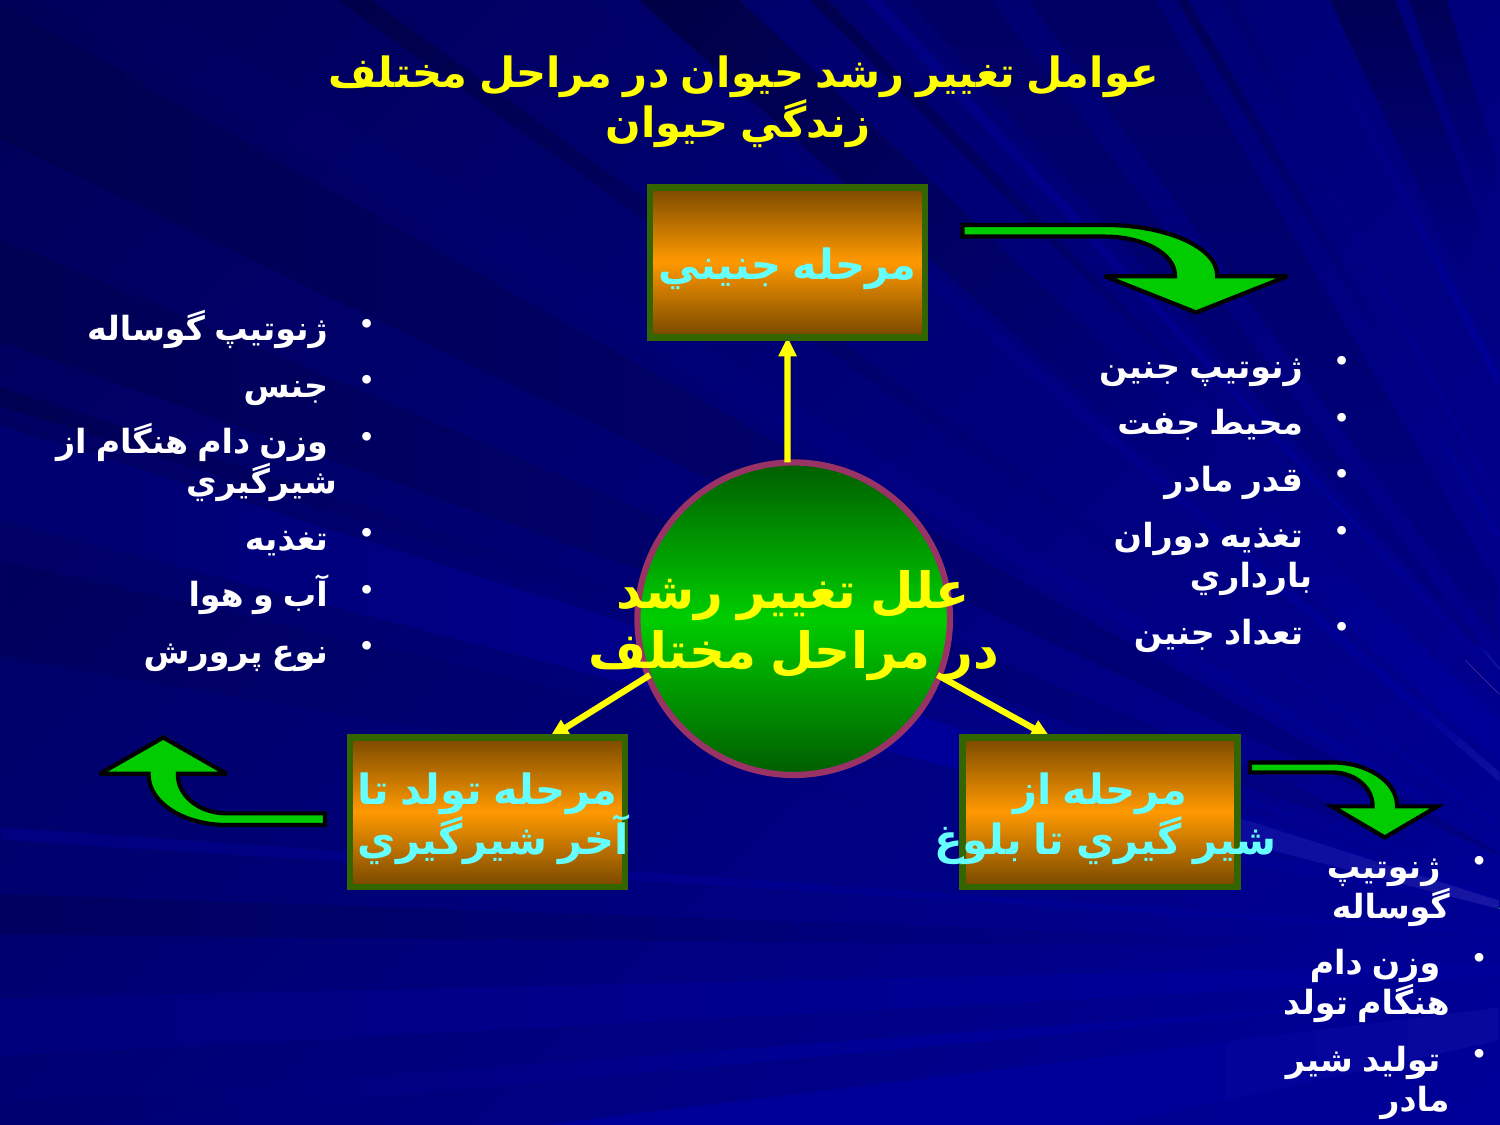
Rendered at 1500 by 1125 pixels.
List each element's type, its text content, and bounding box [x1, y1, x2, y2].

text_box [550, 674, 651, 737]
text_box ژنوتيپ گوساله جنس وزن دام هنگام از شيرگيري تغذيه آب و هوا نوع پرورش [0, 299, 388, 734]
text_box مرحله تولد تا آخر شيرگيري [350, 737, 625, 888]
text_box [1250, 762, 1438, 837]
text_box [99, 737, 325, 826]
text_box ژنوتيپ گوساله وزن دام هنگام تولد توليد شير مادر سن از شير گيري [1199, 837, 1500, 1125]
text_box [962, 224, 1288, 313]
text_box [781, 338, 794, 463]
title عوامل تغيير رشد حيوان در مراحل مختلف زندگي حيوان [299, 49, 1188, 143]
text_box علل تغيير رشد در مراحل مختلف [637, 462, 950, 775]
text_box [937, 674, 1050, 737]
text_box ژنوتيپ جنين محيط جفت قدر مادر تغذيه دوران بارداري تعداد جنين [1012, 337, 1363, 715]
text_box مرحله جنيني [650, 187, 925, 338]
text_box مرحله از شير گيري تا بلوغ [962, 737, 1238, 888]
